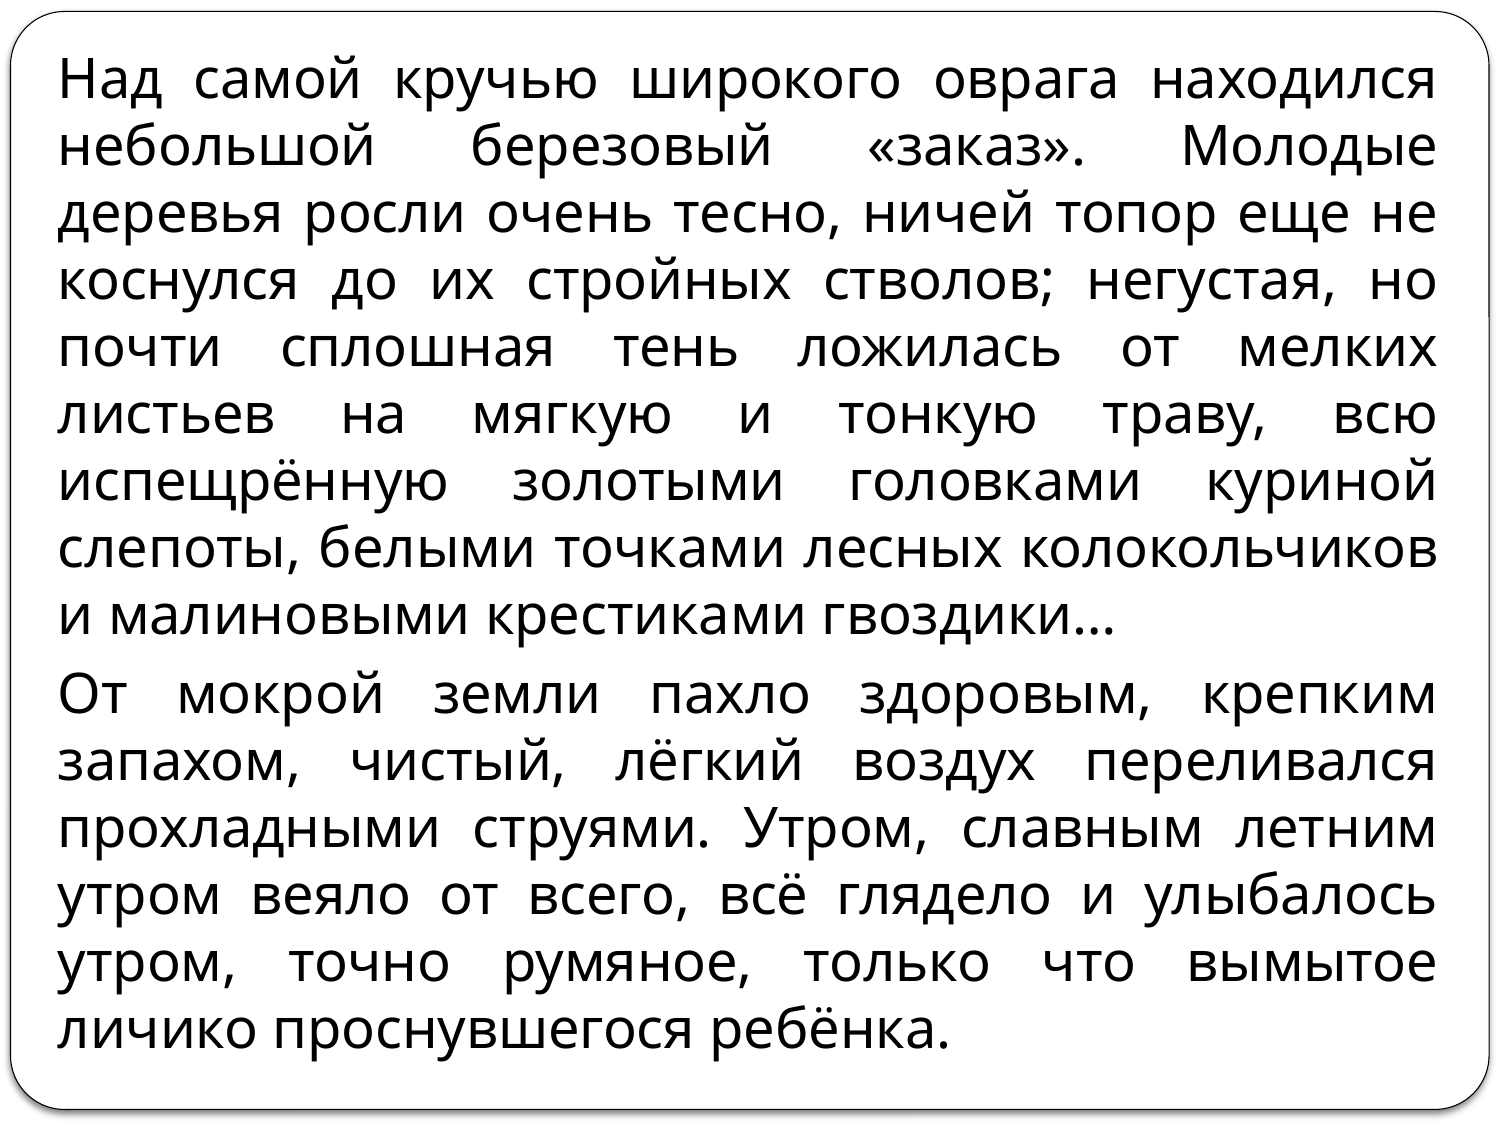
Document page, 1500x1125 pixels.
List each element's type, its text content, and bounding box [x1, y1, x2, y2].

list Над самой кручью широкого оврага находился небольшой березовый «заказ». Молодые деревья росли очень тесно, ничей топор еще не коснулся до их стройных стволов; негустая, но почти сплошная тень ложилась от мелких листьев на мягкую и тонкую траву, всю испещрённую золотыми головками куриной слепоты, белыми точками лесных колокольчиков и малиновыми крестиками гвоздики… От мокрой земли пахло здоровым, крепким запахом, чистый, лёгкий воздух переливался прохладными струями. Утром, славным летним утром веяло от всего, всё глядело и улыбалось утром, точно румяное, только что вымытое личико проснувшегося ребёнка. [0, 35, 1454, 1125]
